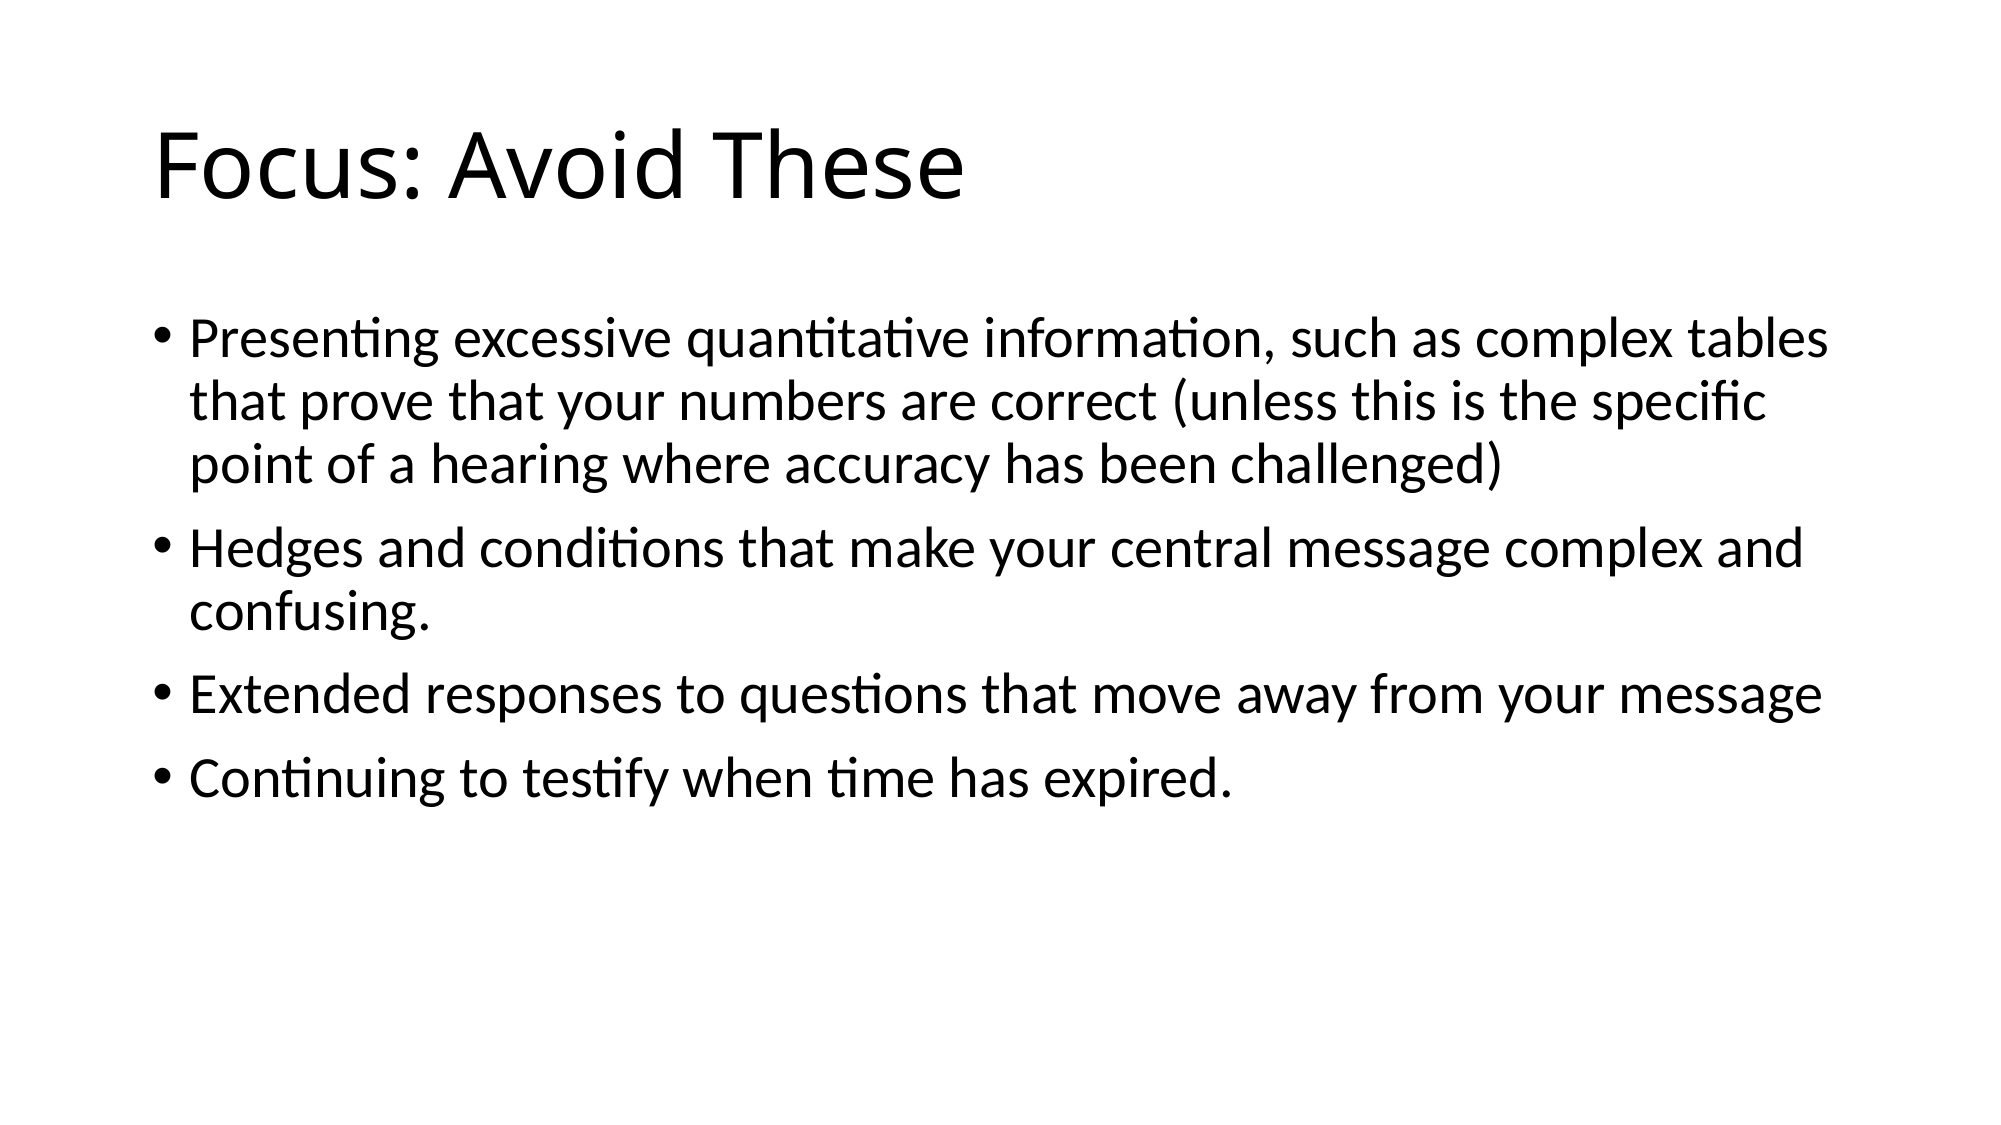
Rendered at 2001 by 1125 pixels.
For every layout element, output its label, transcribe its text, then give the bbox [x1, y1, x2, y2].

title Focus: Avoid These [137, 59, 1863, 278]
list Presenting excessive quantitative information, such as complex tables that prove that your numbers are correct (unless this is the specific point of a hearing where accuracy has been challenged) Hedges and conditions that make your central message complex and confusing. Extended responses to questions that move away from your message Continuing to testify when time has expired. [137, 299, 1863, 1014]
